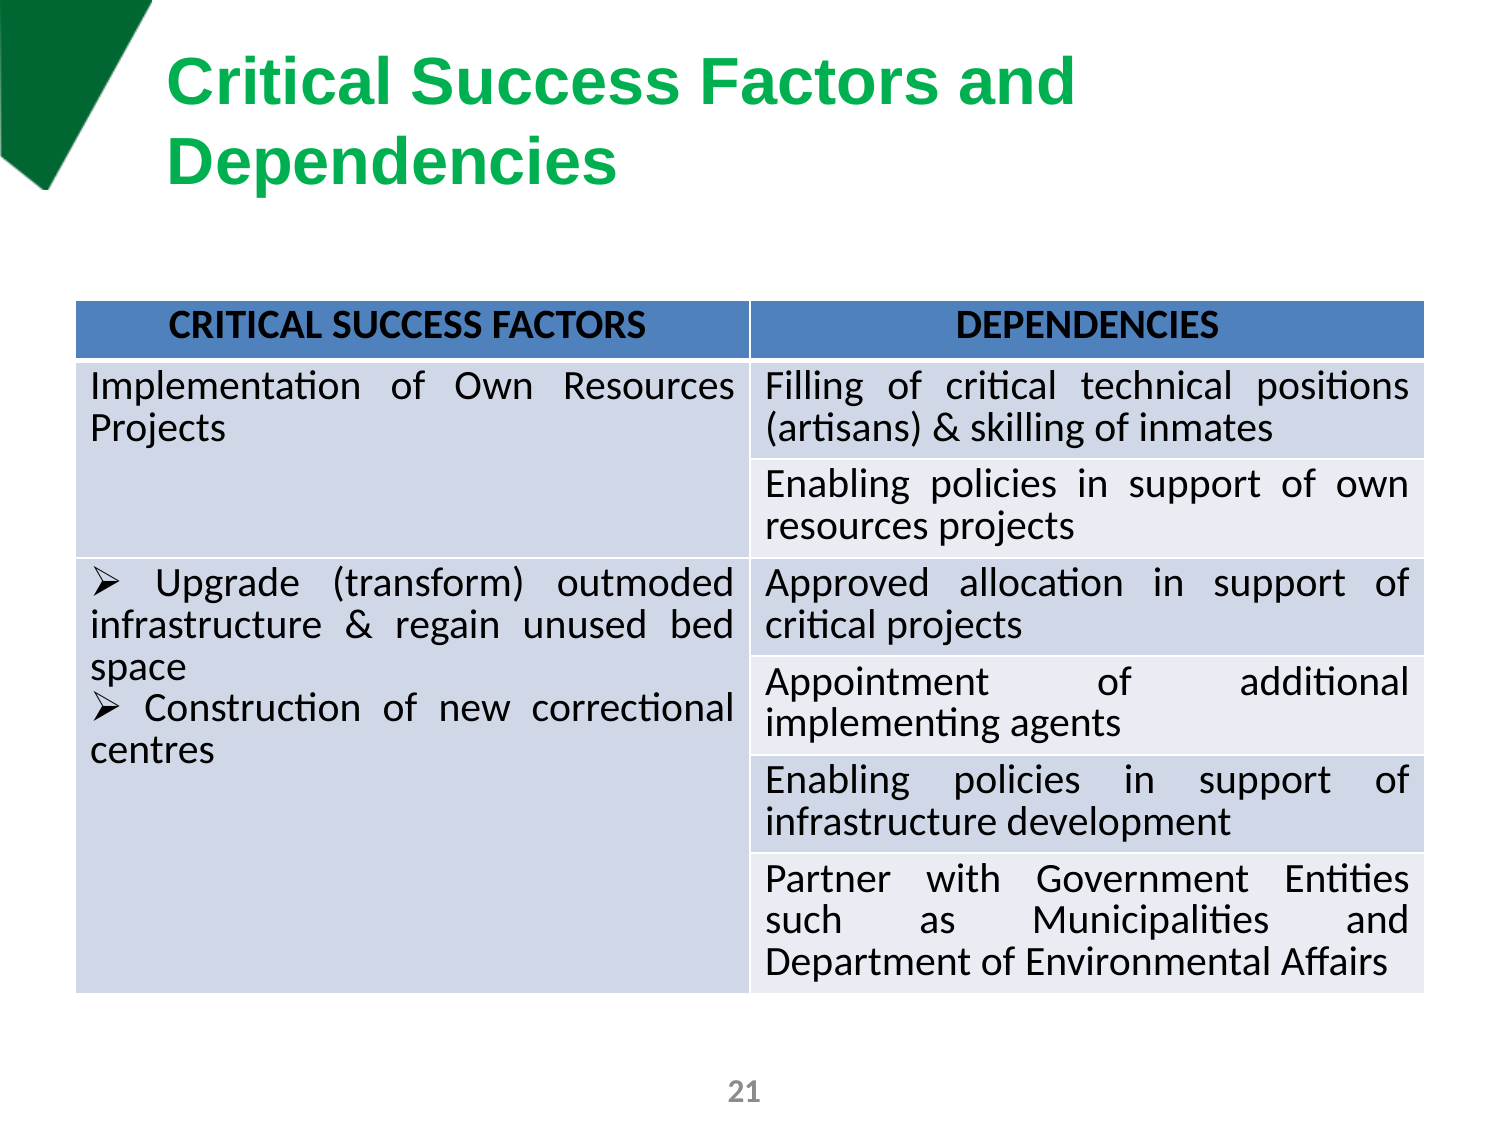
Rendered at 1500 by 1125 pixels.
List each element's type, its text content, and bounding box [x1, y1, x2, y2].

table_cell Approved allocation in support of critical projects [751, 559, 1424, 655]
table_cell Upgrade (transform) outmoded infrastructure & regain unused bed space Construction of new correctional centres [76, 559, 749, 993]
table_cell Filling of critical technical positions (artisans) & skilling of inmates [751, 363, 1424, 458]
table_cell Enabling policies in support of own resources projects [751, 460, 1424, 557]
table_cell Enabling policies in support of infrastructure development [751, 756, 1424, 852]
table_cell Partner with Government Entities such as Municipalities and Department of Environmental Affairs [751, 854, 1424, 993]
table_cell Appointment of additional implementing agents [751, 657, 1424, 754]
text_box Critical Success Factors and Dependencies [152, 30, 1465, 206]
table_cell Implementation of Own Resources Projects [76, 363, 749, 557]
table_header CRITICAL SUCCESS FACTORS [76, 301, 749, 358]
table_header DEPENDENCIES [751, 301, 1424, 358]
picture [0, 0, 153, 190]
slide_number 21 [426, 1059, 776, 1120]
